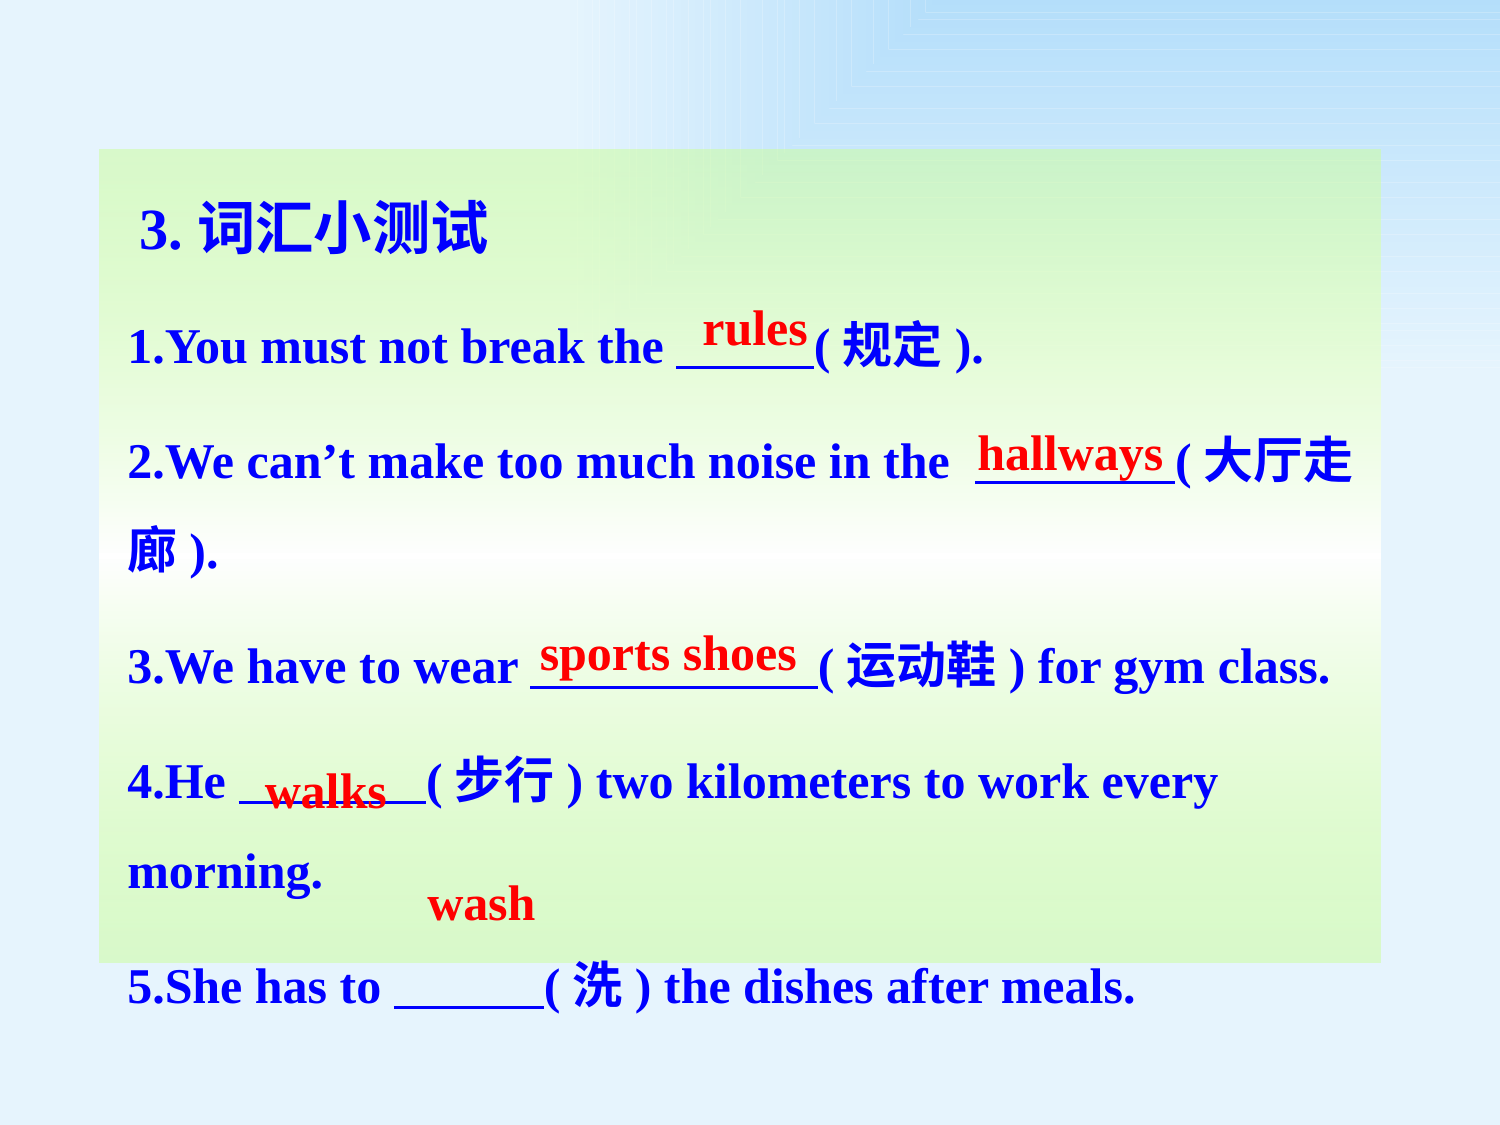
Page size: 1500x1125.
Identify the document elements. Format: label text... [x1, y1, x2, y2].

text_box rules [687, 288, 1066, 364]
text_box 3.词汇小测试 [125, 183, 525, 269]
text_box [99, 149, 1381, 963]
text_box wash [412, 863, 708, 939]
text_box sports shoes [525, 613, 1033, 689]
text_box 1.You must not break the (规定). 2.We can’t make too much noise in the (大厅走廊). 3.We have to wear (运动鞋) for gym class. 4.He (步行) two kilometers to work every morning. 5.She has to (洗) the dishes after meals. [112, 275, 1413, 1021]
text_box walks [249, 751, 557, 826]
text_box hallways [962, 413, 1388, 489]
